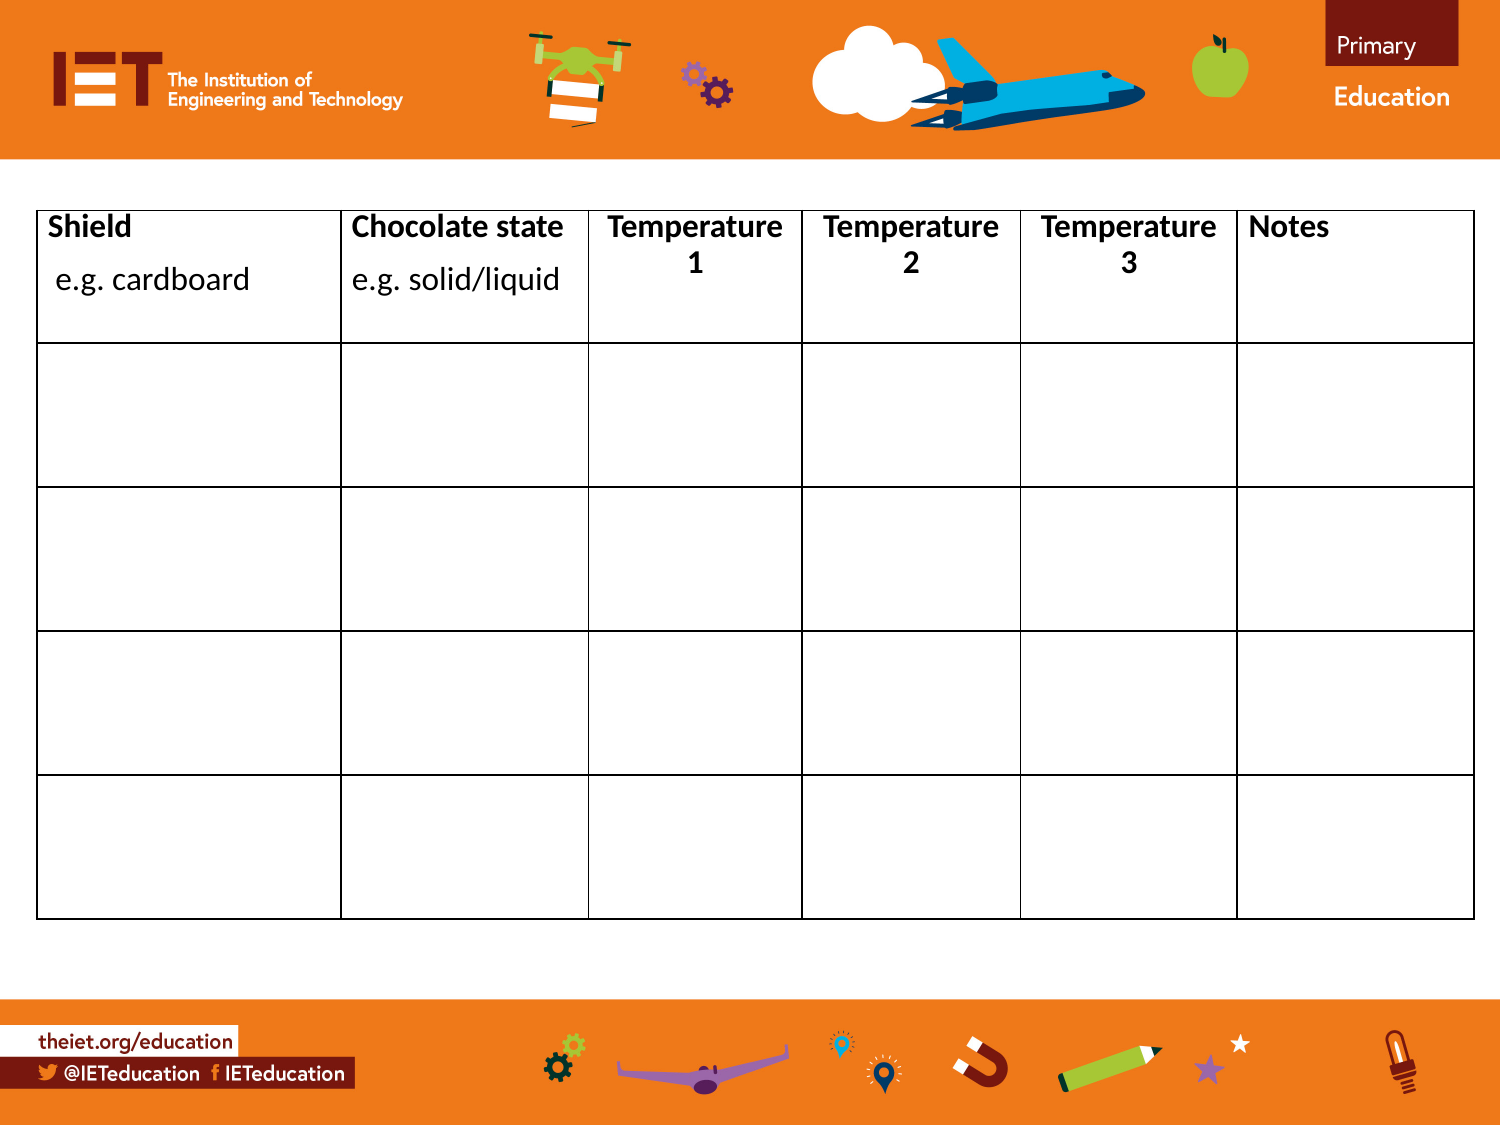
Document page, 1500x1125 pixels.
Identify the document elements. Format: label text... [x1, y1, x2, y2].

table_cell [1021, 632, 1236, 774]
table_cell [342, 632, 588, 774]
table_header Shield e.g. cardboard [38, 211, 340, 342]
table_cell [38, 776, 340, 918]
table_header Temperature 1 [589, 211, 801, 342]
table_cell [1238, 776, 1473, 918]
table_header Notes [1238, 211, 1473, 342]
table_header Chocolate state e.g. solid/liquid [342, 211, 588, 342]
table_cell [342, 344, 588, 486]
table_cell [803, 776, 1020, 918]
table_cell [1238, 488, 1473, 630]
table_cell [38, 488, 340, 630]
table_cell [589, 344, 801, 486]
table_cell [1021, 344, 1236, 486]
table_cell [589, 632, 801, 774]
table_cell [1238, 632, 1473, 774]
table_cell [803, 488, 1020, 630]
table_cell [803, 632, 1020, 774]
table_cell [38, 632, 340, 774]
table_cell [1021, 488, 1236, 630]
table_header Temperature 2 [803, 211, 1020, 342]
table_cell [589, 776, 801, 918]
table_cell [1238, 344, 1473, 486]
table_cell [1021, 776, 1236, 918]
table_cell [342, 776, 588, 918]
table_cell [589, 488, 801, 630]
table_header Temperature 3 [1021, 211, 1236, 342]
picture [0, 0, 1500, 1125]
table_cell [342, 488, 588, 630]
table_cell [803, 344, 1020, 486]
table_cell [38, 344, 340, 486]
